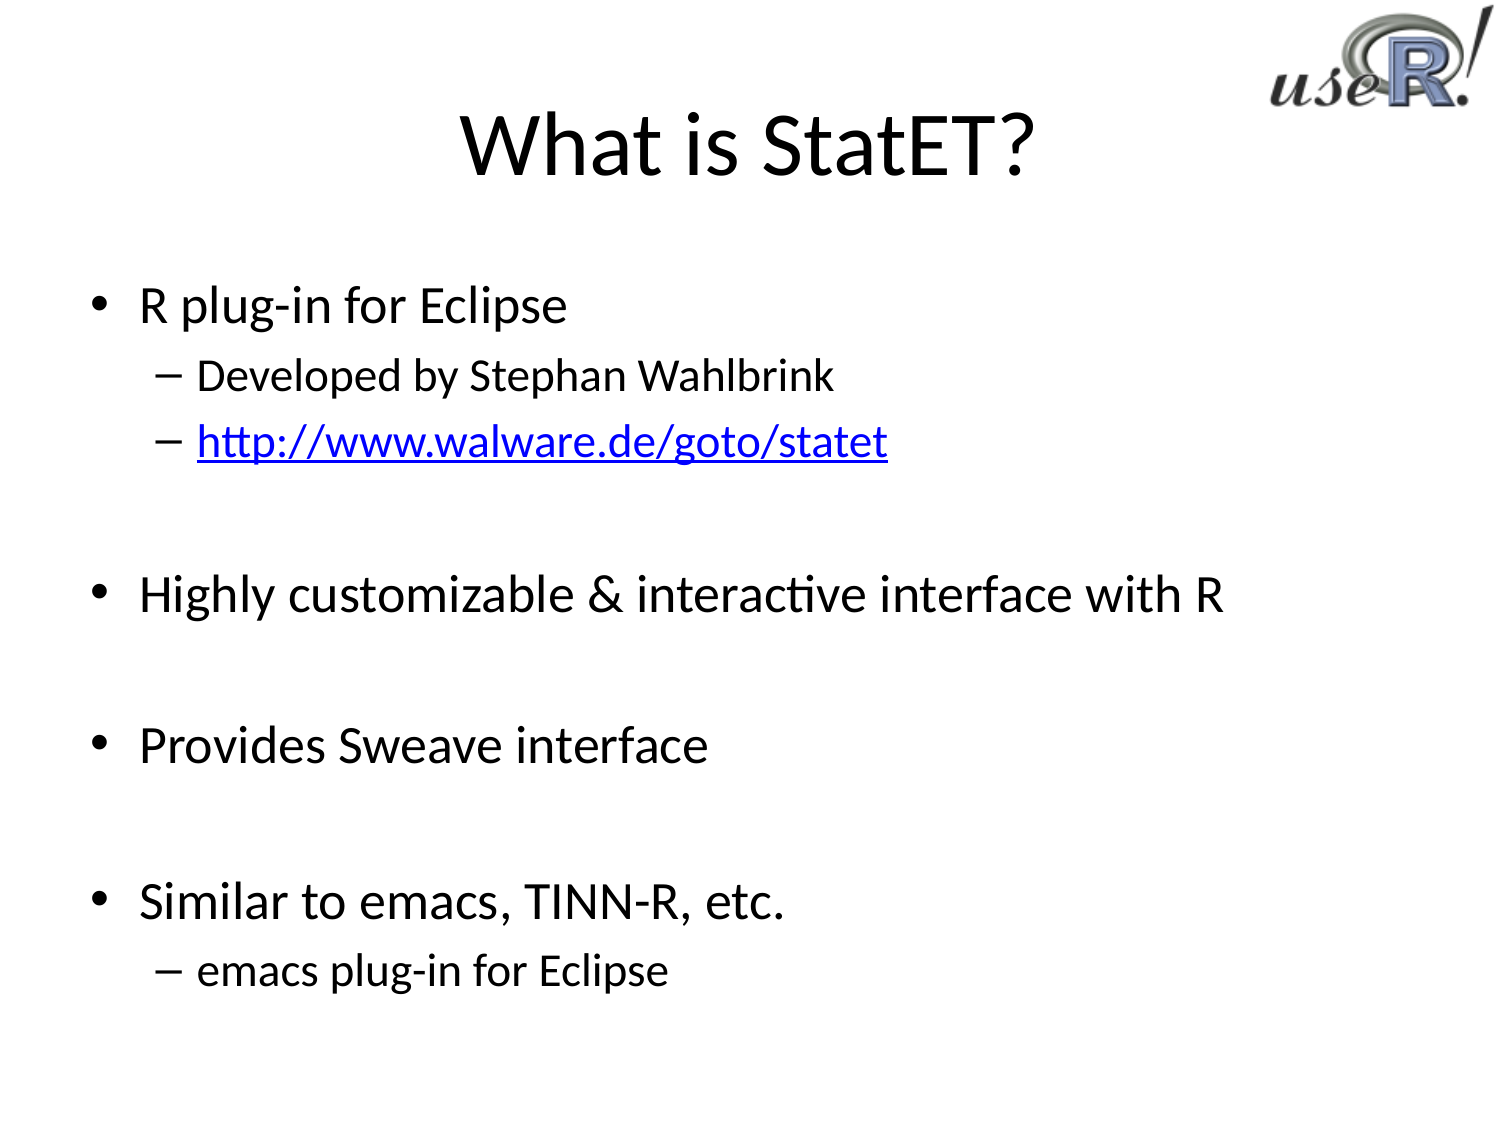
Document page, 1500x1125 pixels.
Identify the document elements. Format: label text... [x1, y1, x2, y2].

list R plug-in for Eclipse Developed by Stephan Wahlbrink http://www.walware.de/goto/statet Highly customizable & interactive interface with R Provides Sweave interface Similar to emacs, TINN-R, etc. emacs plug-in for Eclipse [75, 262, 1425, 1005]
title What is StatET? [75, 45, 1425, 233]
picture [1265, 0, 1500, 113]
